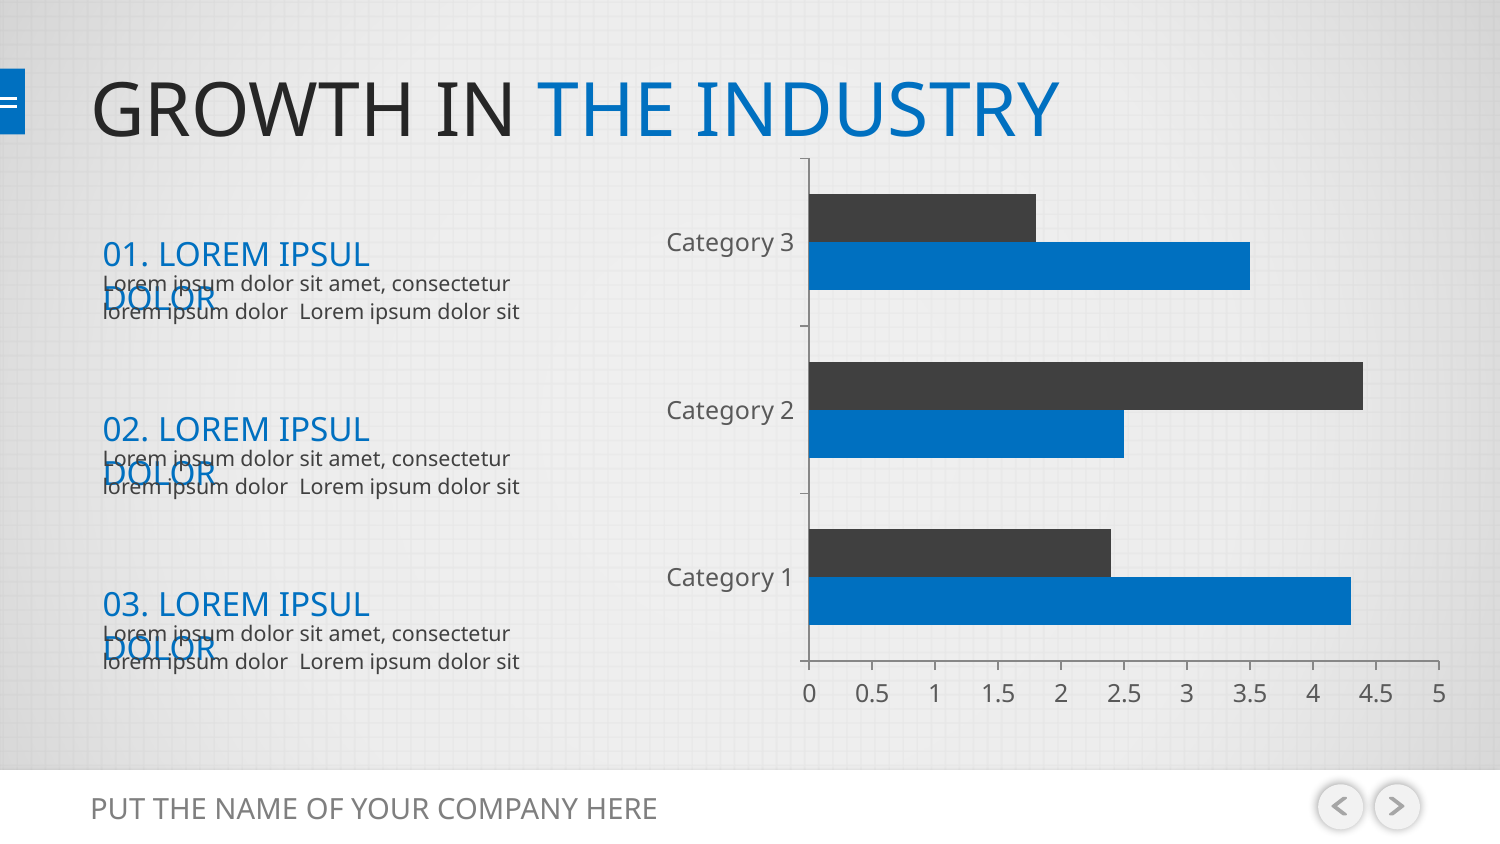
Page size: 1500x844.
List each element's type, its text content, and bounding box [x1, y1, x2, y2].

list Lorem ipsum dolor sit amet, consectetur lorem ipsum dolor Lorem ipsum dolor sit [87, 609, 538, 710]
list 02. LOREM IPSUL DOLOR [87, 396, 452, 434]
list 01. LOREM IPSUL DOLOR [87, 221, 452, 259]
list 03. LOREM IPSUL DOLOR [87, 571, 452, 609]
list Lorem ipsum dolor sit amet, consectetur lorem ipsum dolor Lorem ipsum dolor sit [87, 259, 538, 360]
picture [0, 0, 1500, 770]
title GROWTH IN THE INDUSTRY [75, 71, 1325, 142]
list Lorem ipsum dolor sit amet, consectetur lorem ipsum dolor Lorem ipsum dolor sit [87, 434, 538, 535]
chart [649, 146, 1463, 723]
footer PUT THE NAME OF YOUR COMPANY HERE [75, 784, 1163, 833]
